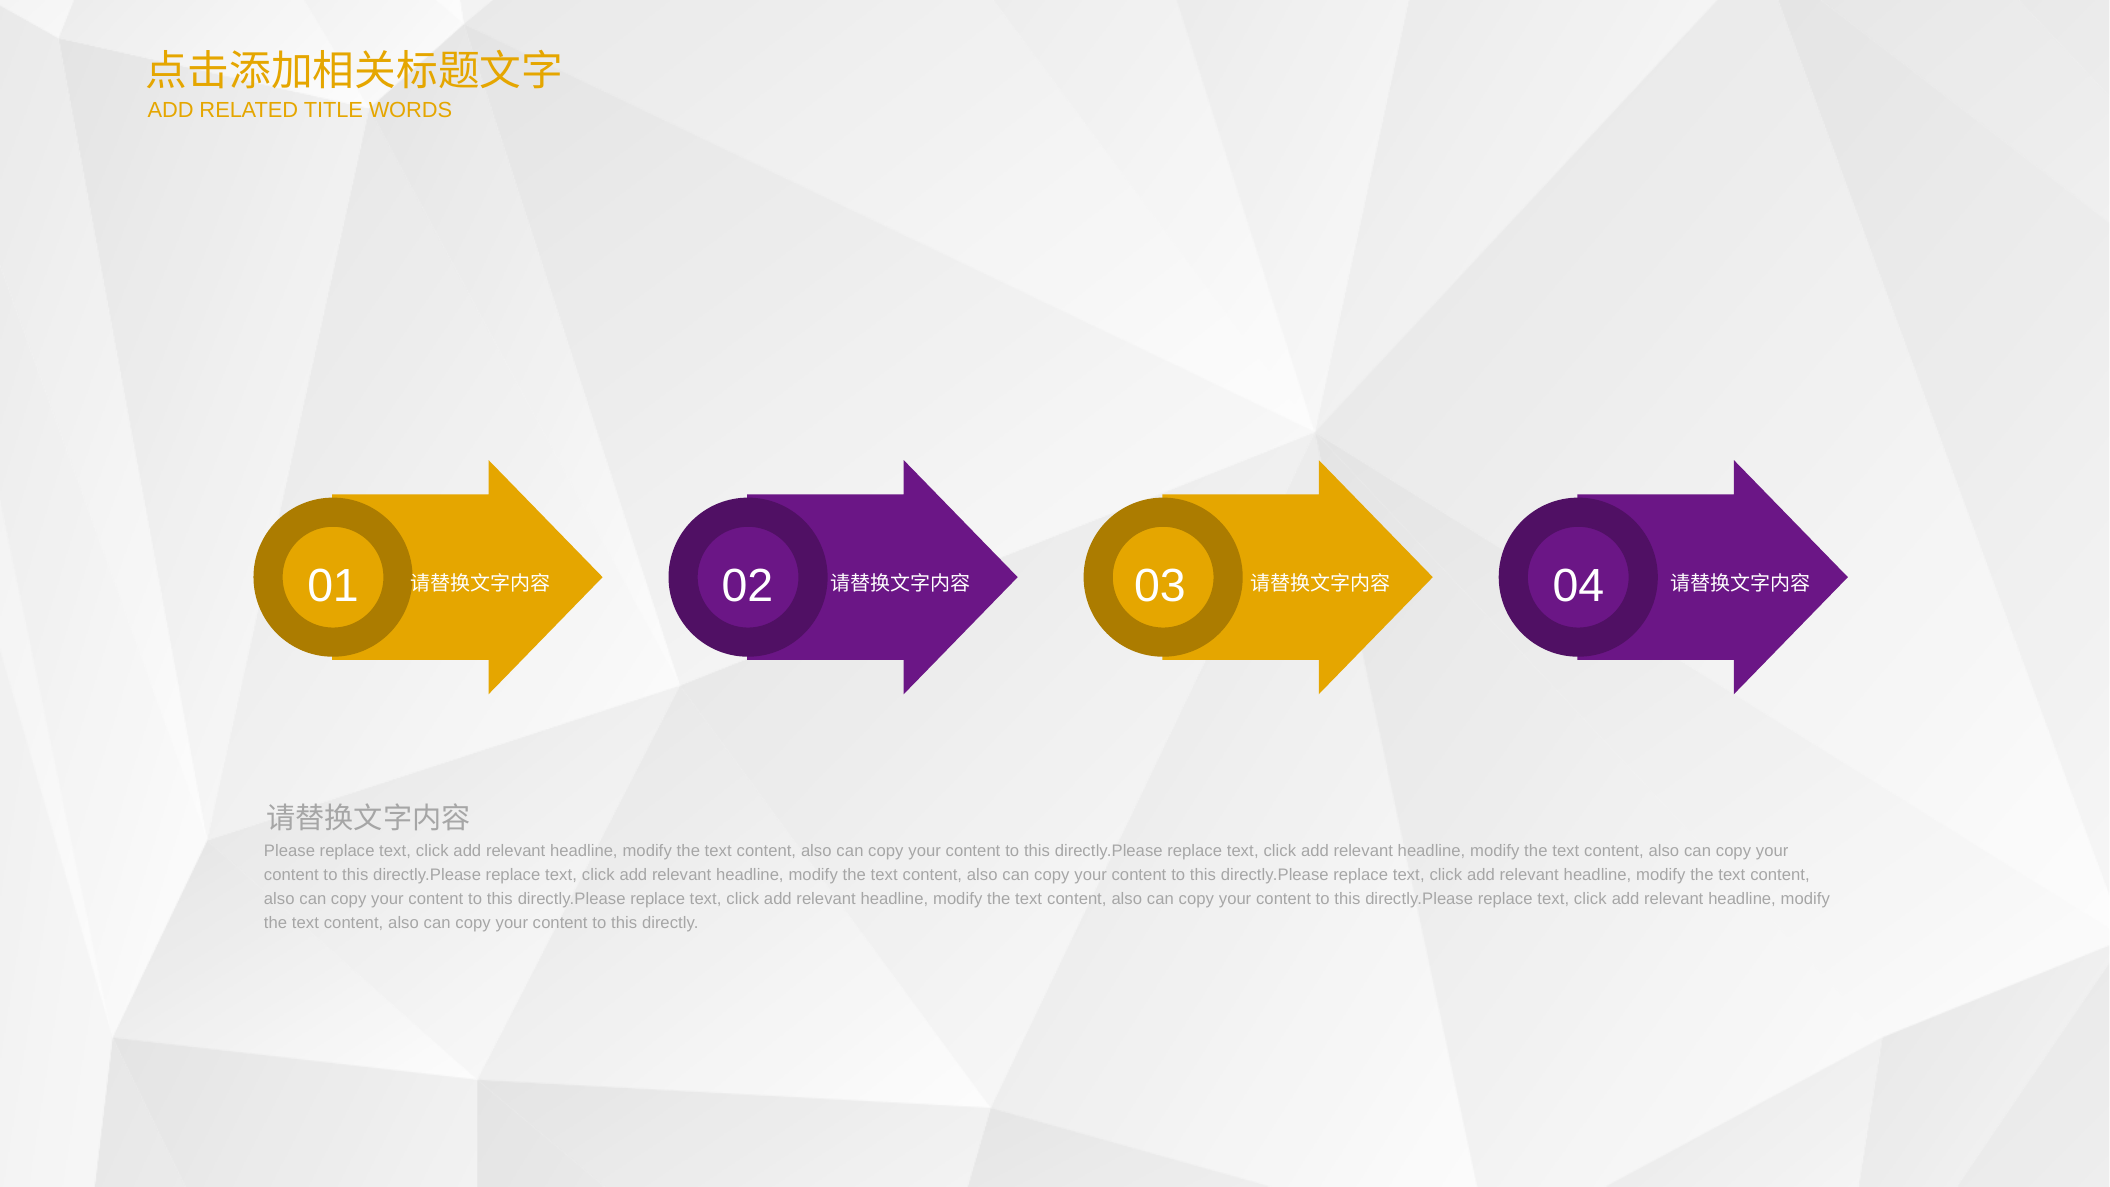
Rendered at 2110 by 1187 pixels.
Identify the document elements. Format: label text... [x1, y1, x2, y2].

text_box 点击添加相关标题文字 [145, 43, 564, 95]
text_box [682, 460, 1018, 695]
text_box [267, 460, 603, 695]
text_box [1098, 460, 1433, 695]
text_box ADD RELATED TITLE WORDS [147, 96, 453, 123]
picture [0, 0, 2110, 1187]
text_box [263, 793, 1846, 933]
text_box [1513, 460, 1848, 695]
